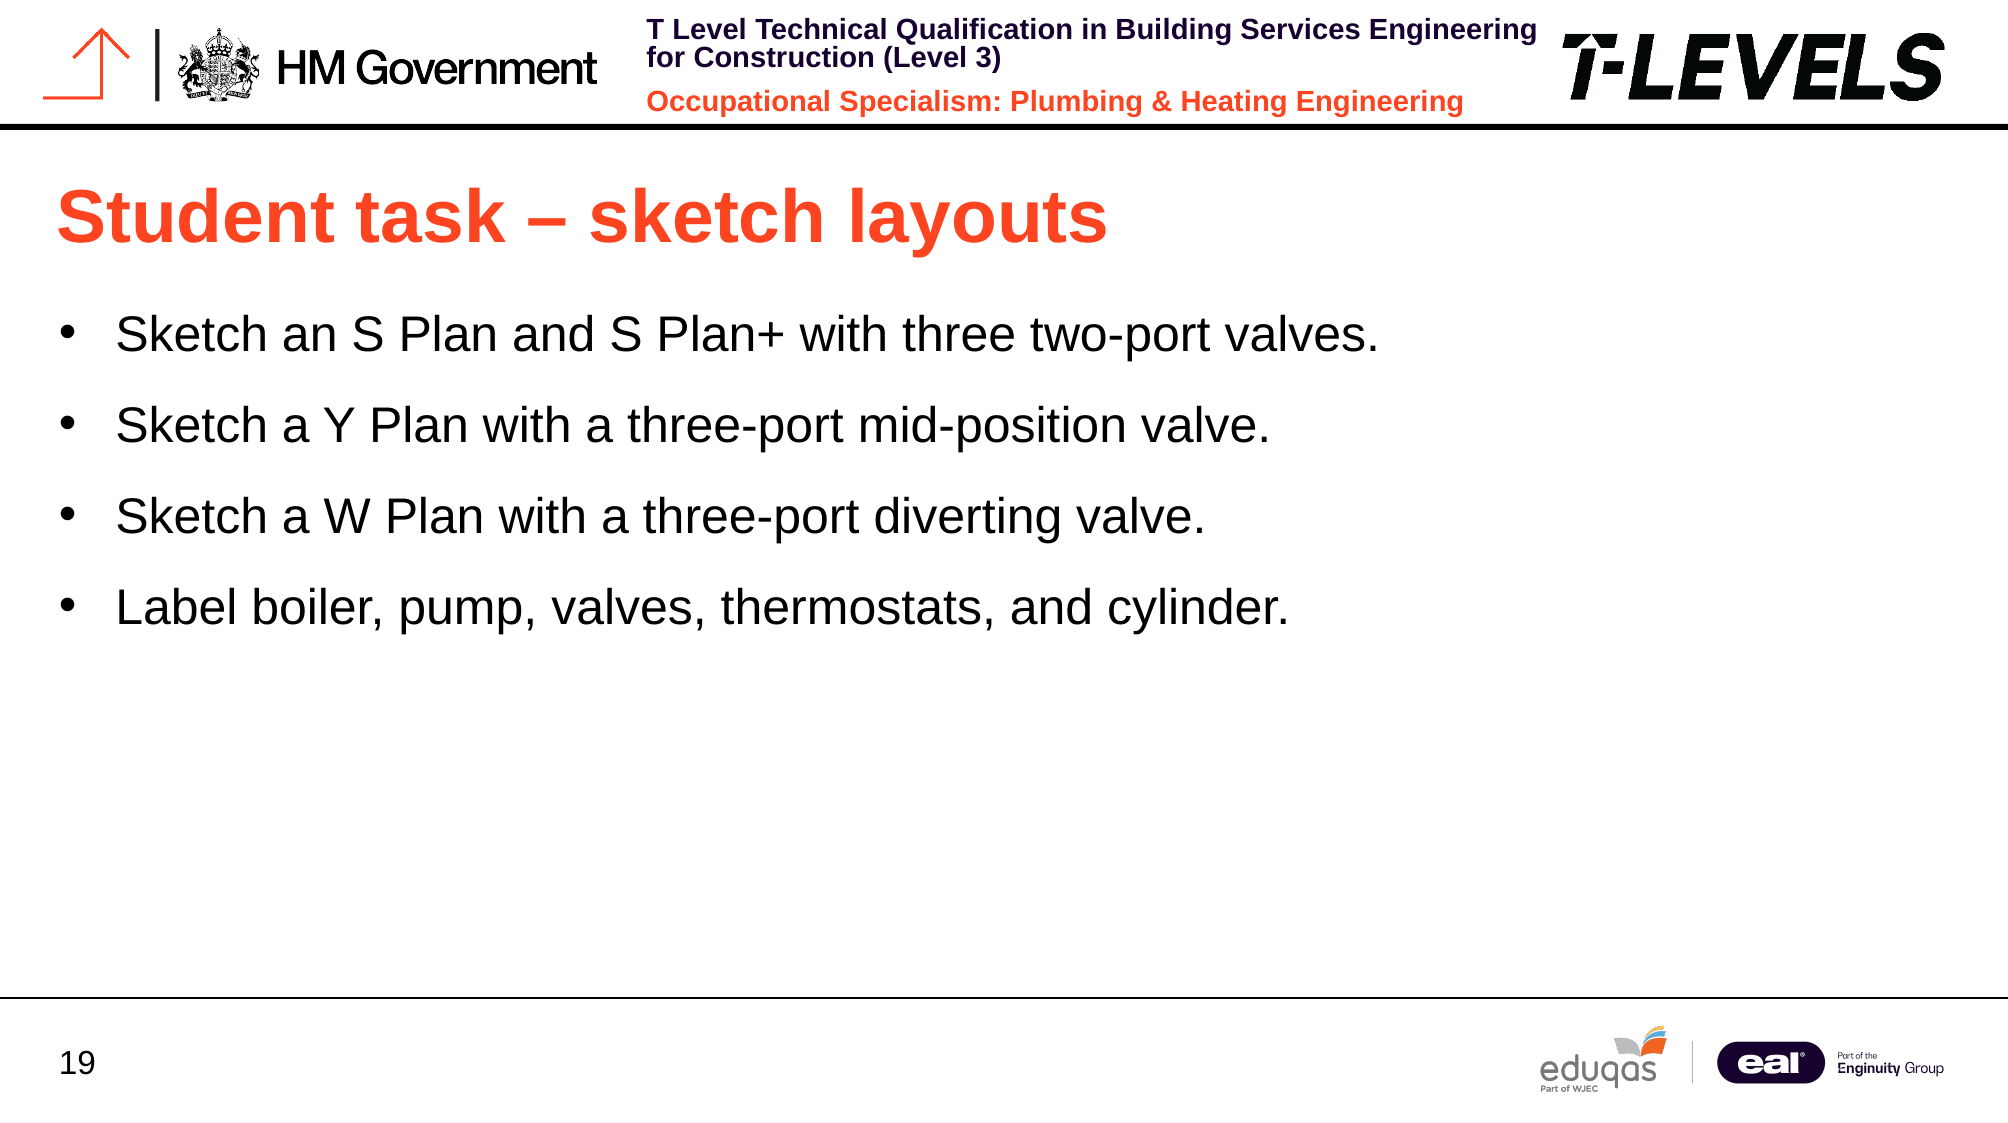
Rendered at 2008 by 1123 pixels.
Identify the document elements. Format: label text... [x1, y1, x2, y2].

picture [38, 27, 136, 100]
list Sketch an S Plan and S Plan+ with three two-port valves. Sketch a Y Plan with a three-port mid-position valve. Sketch a W Plan with a three-port diverting valve. Label boiler, pump, valves, thermostats, and cylinder. [59, 295, 1949, 914]
picture [1535, 1021, 1949, 1097]
title Student task – sketch layouts [41, 111, 1949, 314]
picture [1543, 25, 1964, 108]
picture [155, 28, 597, 102]
